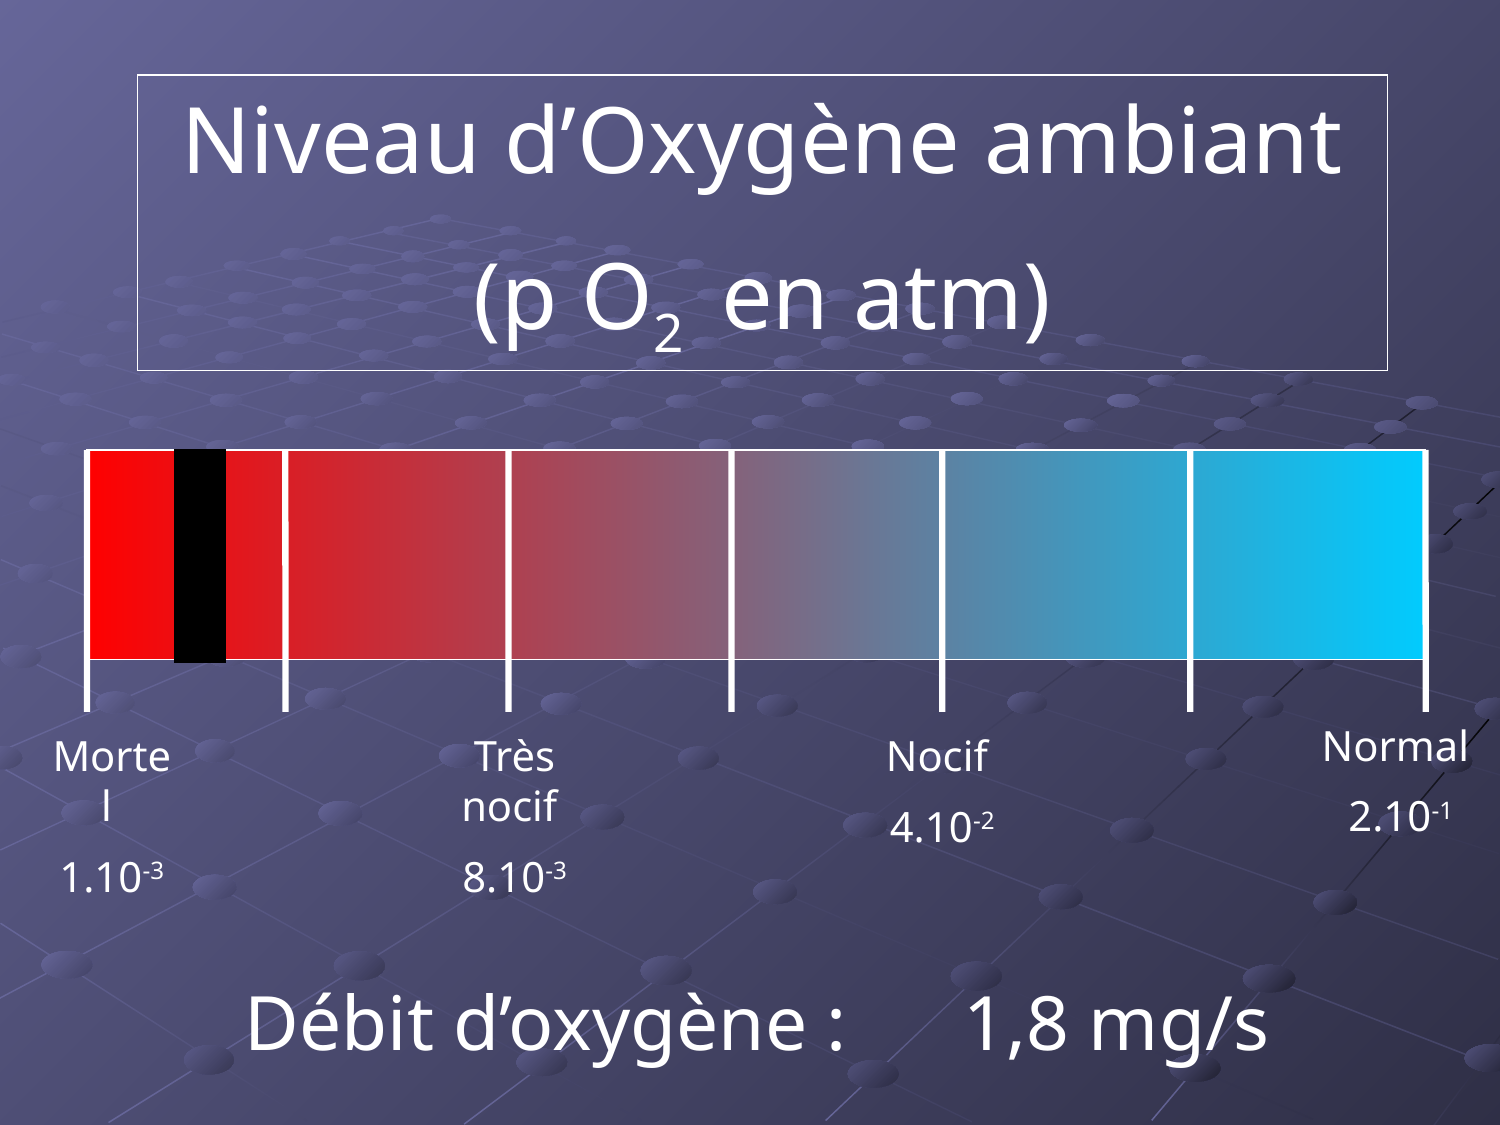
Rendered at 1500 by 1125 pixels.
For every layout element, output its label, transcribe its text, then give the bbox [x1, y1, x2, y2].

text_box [37, 449, 1500, 913]
text_box Niveau d’Oxygène ambiant (p O2 en atm) [137, 75, 1388, 371]
text_box Débit d’oxygène : 1,8 mg/s [162, 968, 1353, 1074]
